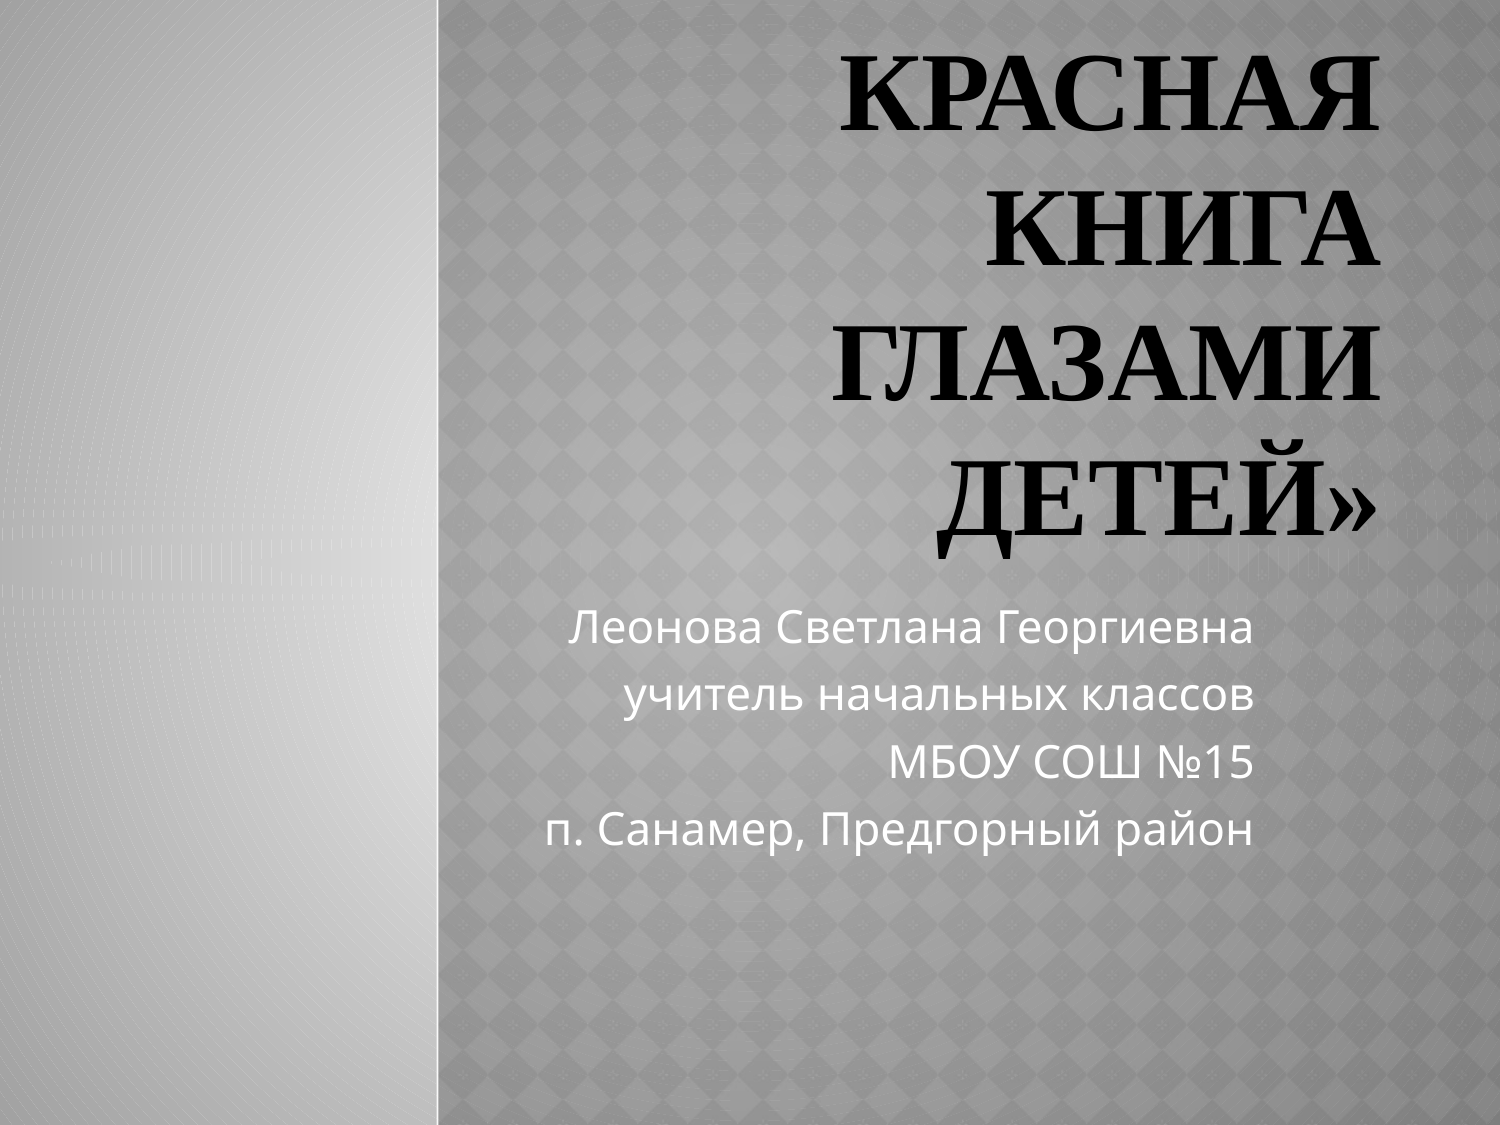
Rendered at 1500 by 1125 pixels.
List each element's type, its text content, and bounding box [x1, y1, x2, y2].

title Красная книга глазами детей» [552, 87, 1390, 558]
subtitle Леонова Светлана Георгиевна учитель начальных классов МБОУ СОШ №15 п. Санамер, Предгорный район [212, 597, 1263, 903]
